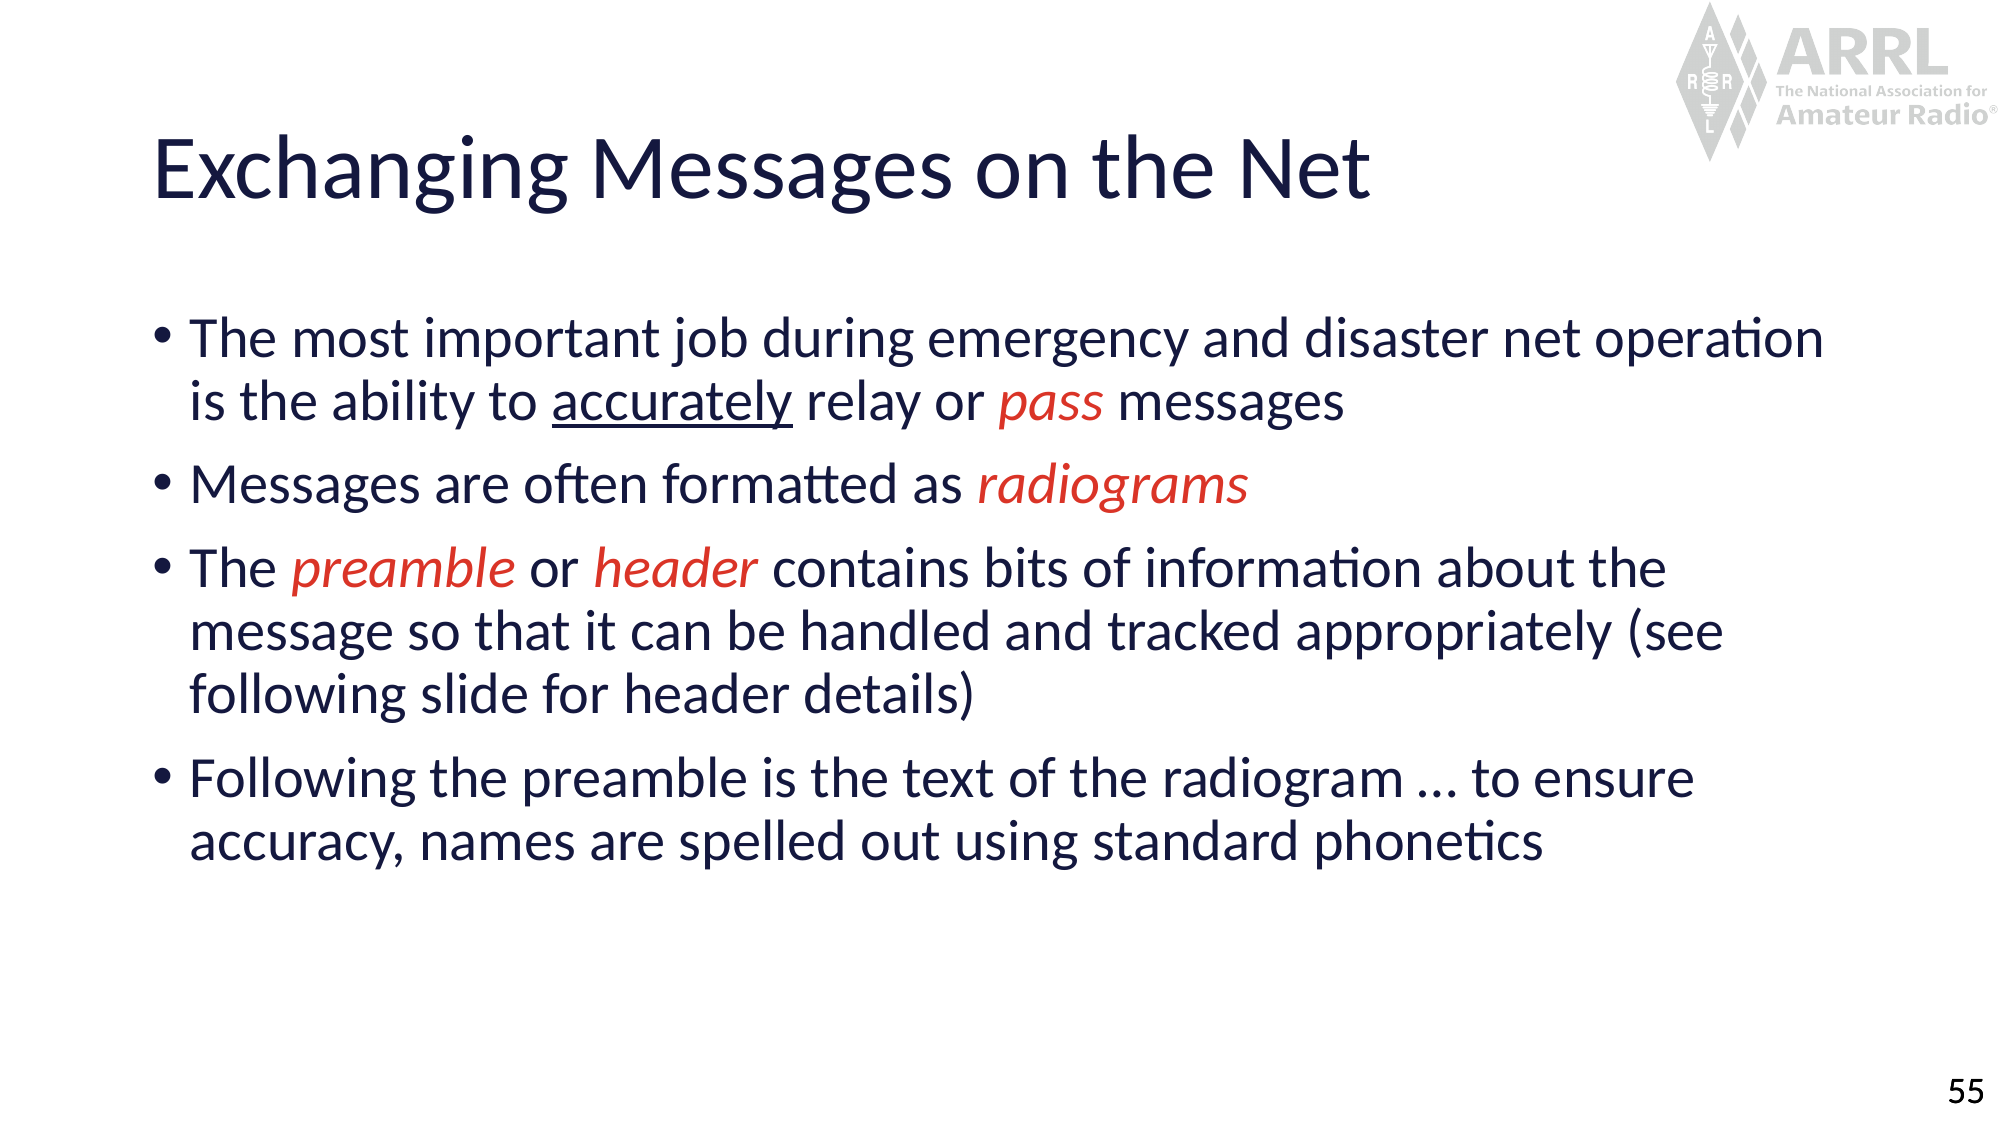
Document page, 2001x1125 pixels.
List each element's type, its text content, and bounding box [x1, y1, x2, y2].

list The most important job during emergency and disaster net operation is the ability to accurately relay or pass messages Messages are often formatted as radiograms The preamble or header contains bits of information about the message so that it can be handled and tracked appropriately (see following slide for header details) Following the preamble is the text of the radiogram … to ensure accuracy, names are spelled out using standard phonetics [137, 299, 1863, 1014]
picture [1674, 0, 2000, 164]
title Exchanging Messages on the Net [137, 59, 1863, 278]
